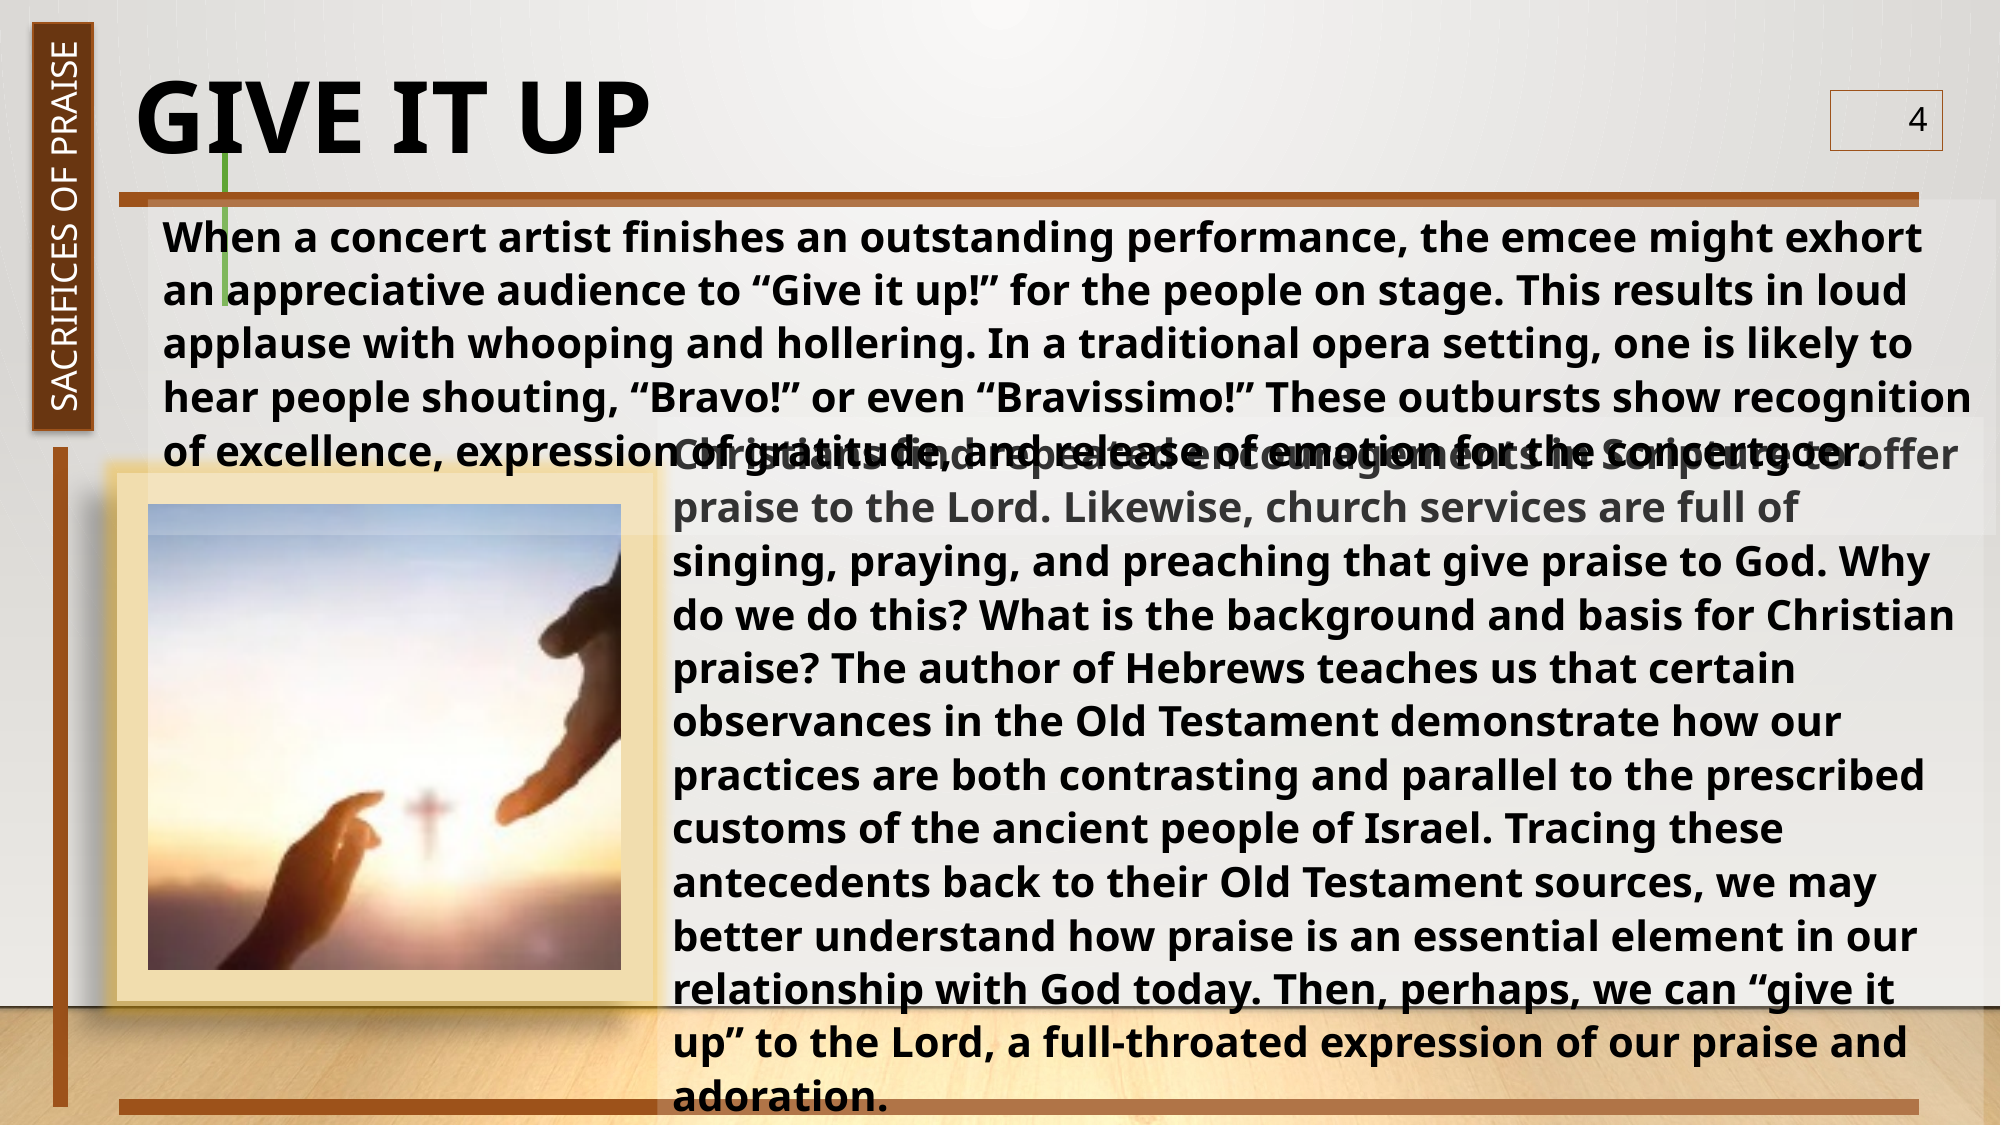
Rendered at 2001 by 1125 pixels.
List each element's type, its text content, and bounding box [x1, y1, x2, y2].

picture [0, 1006, 657, 1125]
picture [147, 503, 622, 971]
text_box When a concert artist finishes an outstanding performance, the emcee might exhort an appreciative audience to “Give it up!” for the people on stage. This results in loud applause with whooping and hollering. In a traditional opera setting, one is likely to hear people shouting, “Bravo!” or even “Bravissimo!” These outbursts show recognition of excellence, expression of gratitude, and release of emotion for the concertgoer. [147, 199, 1997, 536]
picture [1984, 1006, 2000, 1125]
text_box Christians find repeated encouragements in Scripture to offer praise to the Lord. Likewise, church services are full of singing, praying, and preaching that give praise to God. Why do we do this? What is the background and basis for Christian praise? The author of Hebrews teaches us that certain observances in the Old Testament demonstrate how our practices are both contrasting and parallel to the prescribed customs of the ancient people of Israel. Tracing these antecedents back to their Old Testament sources, we may better understand how praise is an essential element in our relationship with God today. Then, perhaps, we can “give it up” to the Lord, a full-throated expression of our praise and adoration. [657, 536, 1984, 1125]
slide_number 4 [1830, 90, 1943, 151]
text_box Sacrifices of Praise [31, 22, 94, 431]
title Give It Up [119, 0, 1844, 182]
